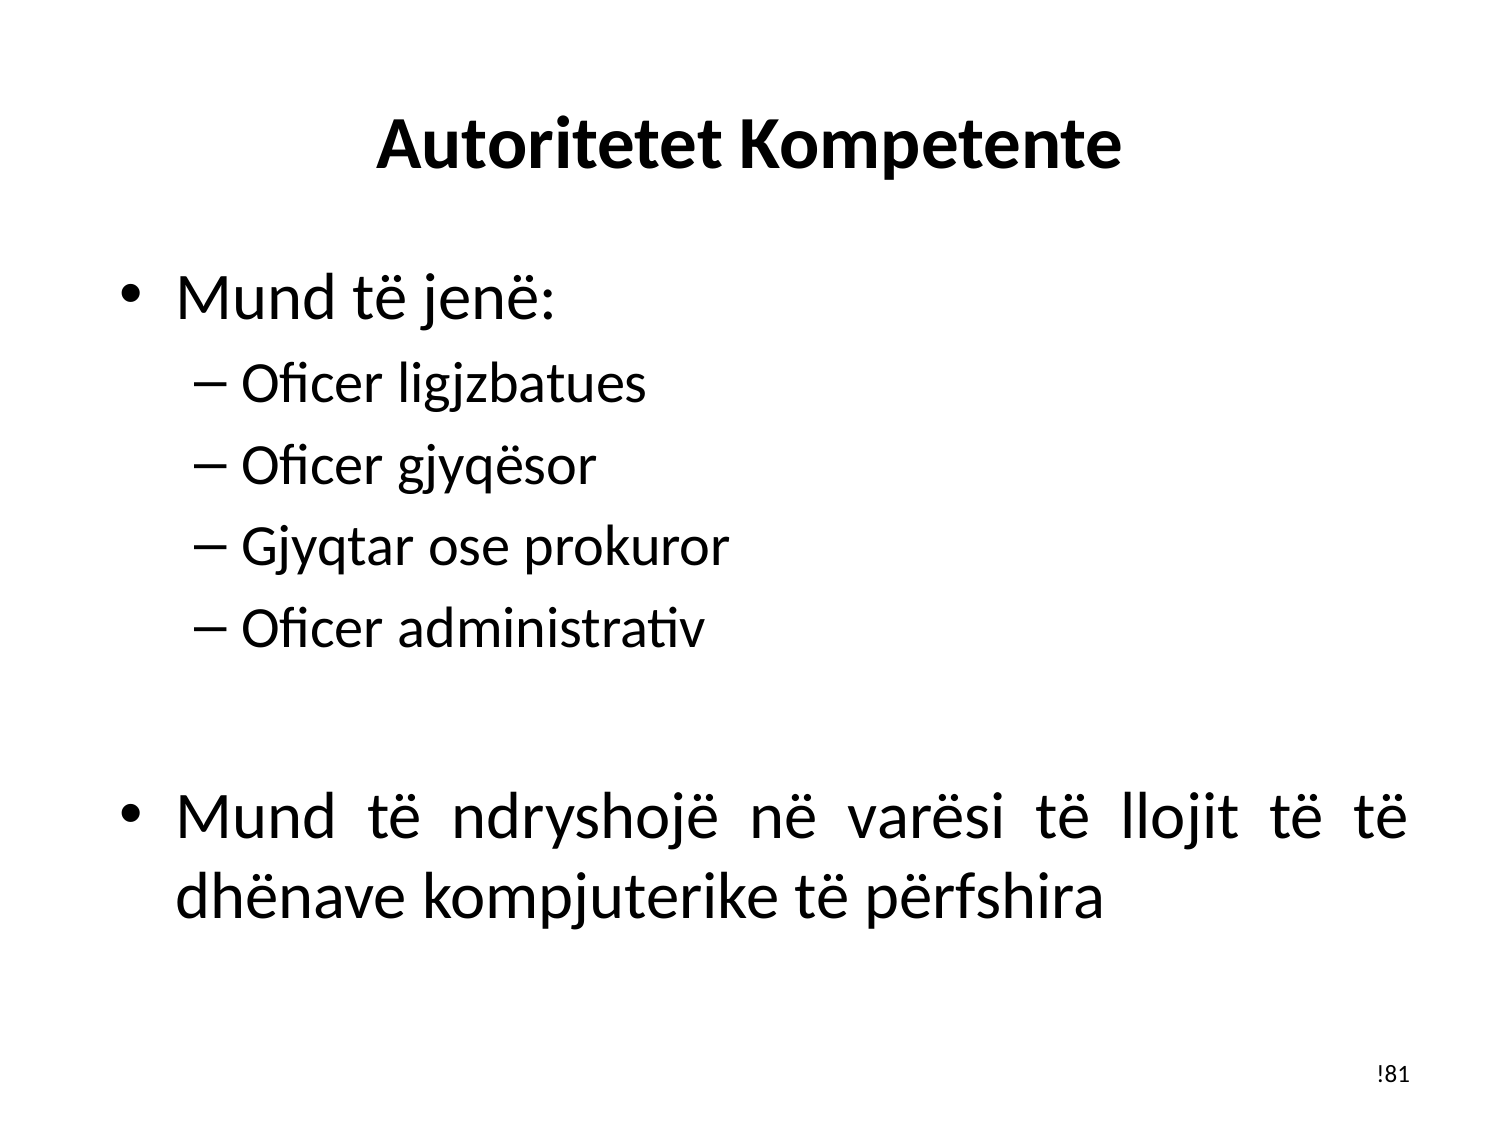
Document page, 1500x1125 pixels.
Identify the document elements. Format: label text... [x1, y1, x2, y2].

title Autoritetet Kompetente [74, 44, 1426, 233]
list Mund të jenë: Oficer ligjzbatues Oficer gjyqësor Gjyqtar ose prokuror Oficer administrativ Mund të ndryshojë në varësi të llojit të të dhënave kompjuterike të përfshira [103, 244, 1426, 988]
slide_number !81 [1074, 1042, 1425, 1103]
